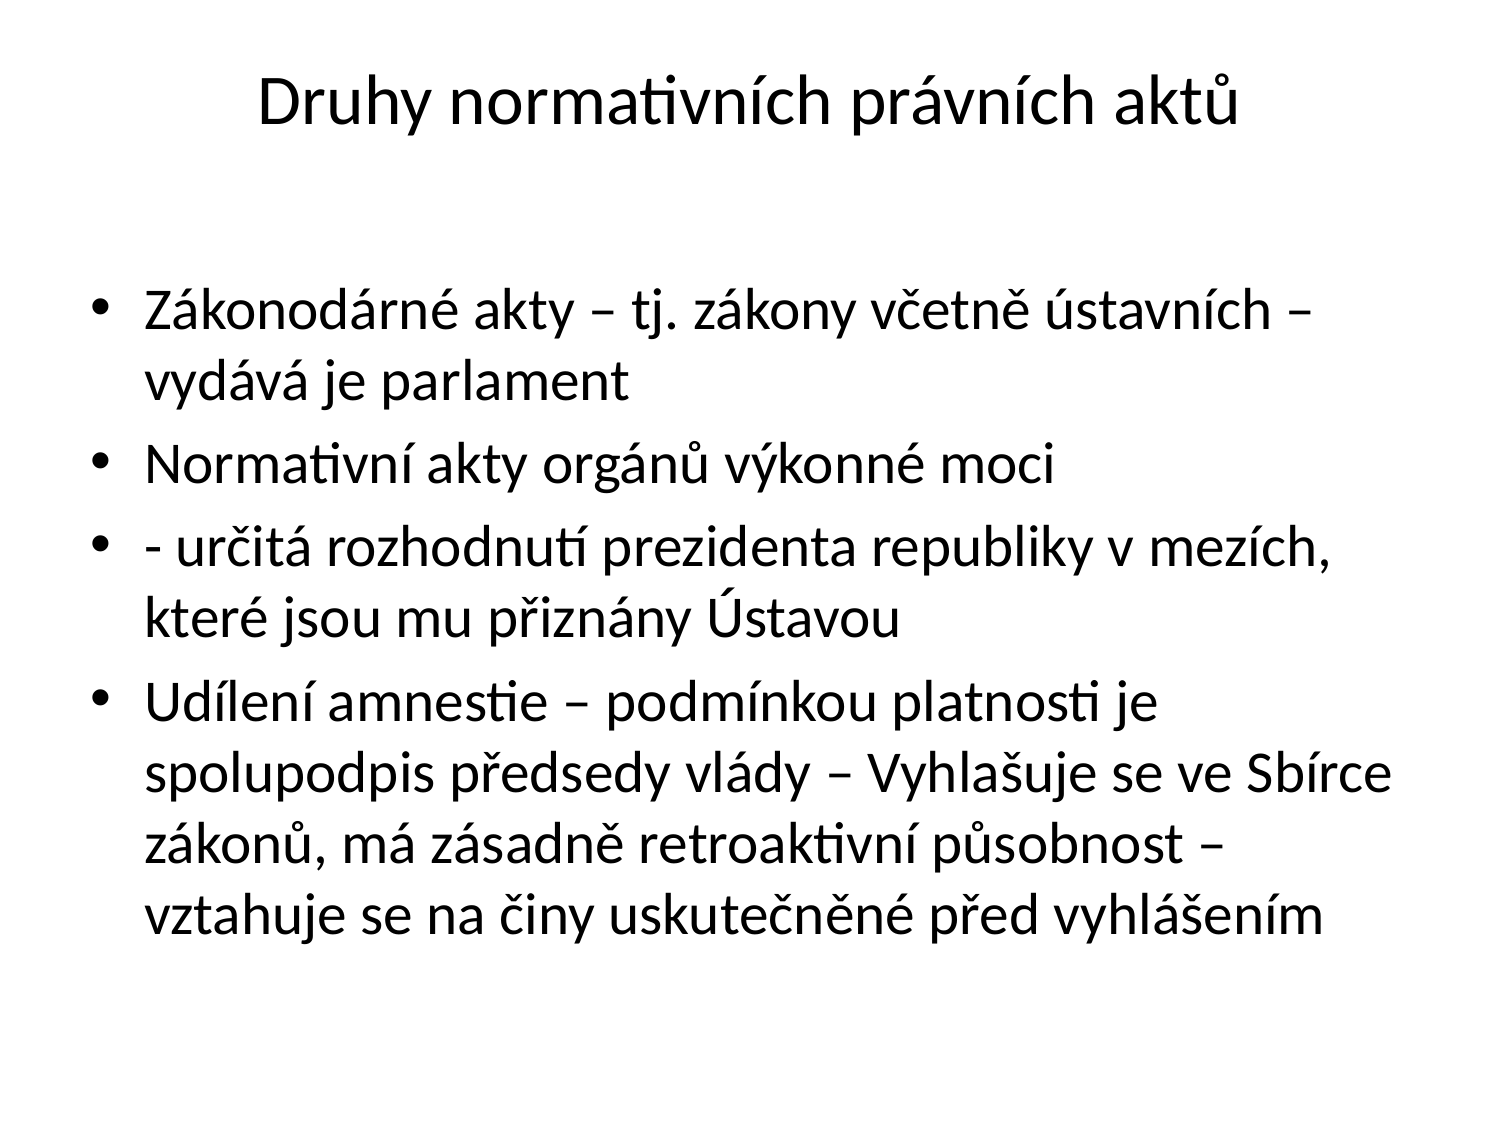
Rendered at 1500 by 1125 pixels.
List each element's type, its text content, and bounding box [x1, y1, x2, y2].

title Druhy normativních právních aktů [75, 45, 1425, 233]
list Zákonodárné akty – tj. zákony včetně ústavních – vydává je parlament Normativní akty orgánů výkonné moci - určitá rozhodnutí prezidenta republiky v mezích, které jsou mu přiznány Ústavou Udílení amnestie – podmínkou platnosti je spolupodpis předsedy vlády – Vyhlašuje se ve Sbírce zákonů, má zásadně retroaktivní působnost – vztahuje se na činy uskutečněné před vyhlášením [75, 262, 1425, 1005]
